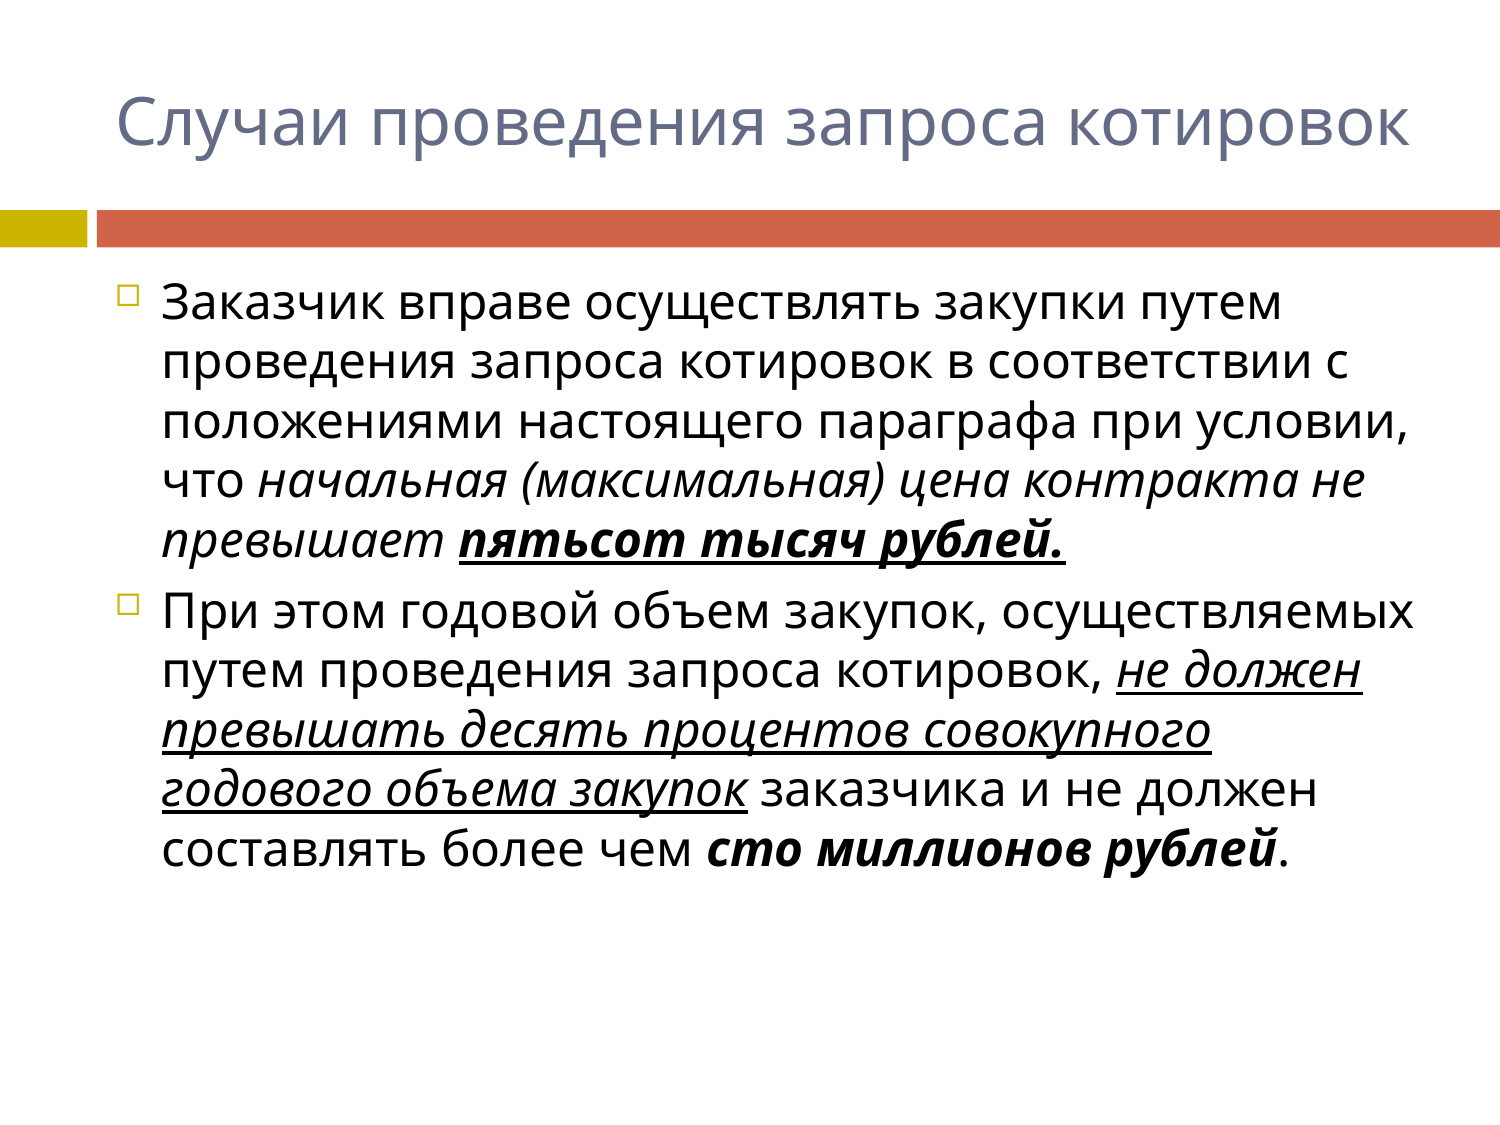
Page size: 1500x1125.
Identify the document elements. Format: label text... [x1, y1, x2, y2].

list Заказчик вправе осуществлять закупки путем проведения запроса котировок в соответствии с положениями настоящего параграфа при условии, что начальная (максимальная) цена контракта не превышает пятьсот тысяч рублей. При этом годовой объем закупок, осуществляемых путем проведения запроса котировок, не должен превышать десять процентов совокупного годового объема закупок заказчика и не должен составлять более чем сто миллионов рублей. [100, 262, 1438, 1000]
title Случаи проведения запроса котировок [100, 37, 1438, 200]
